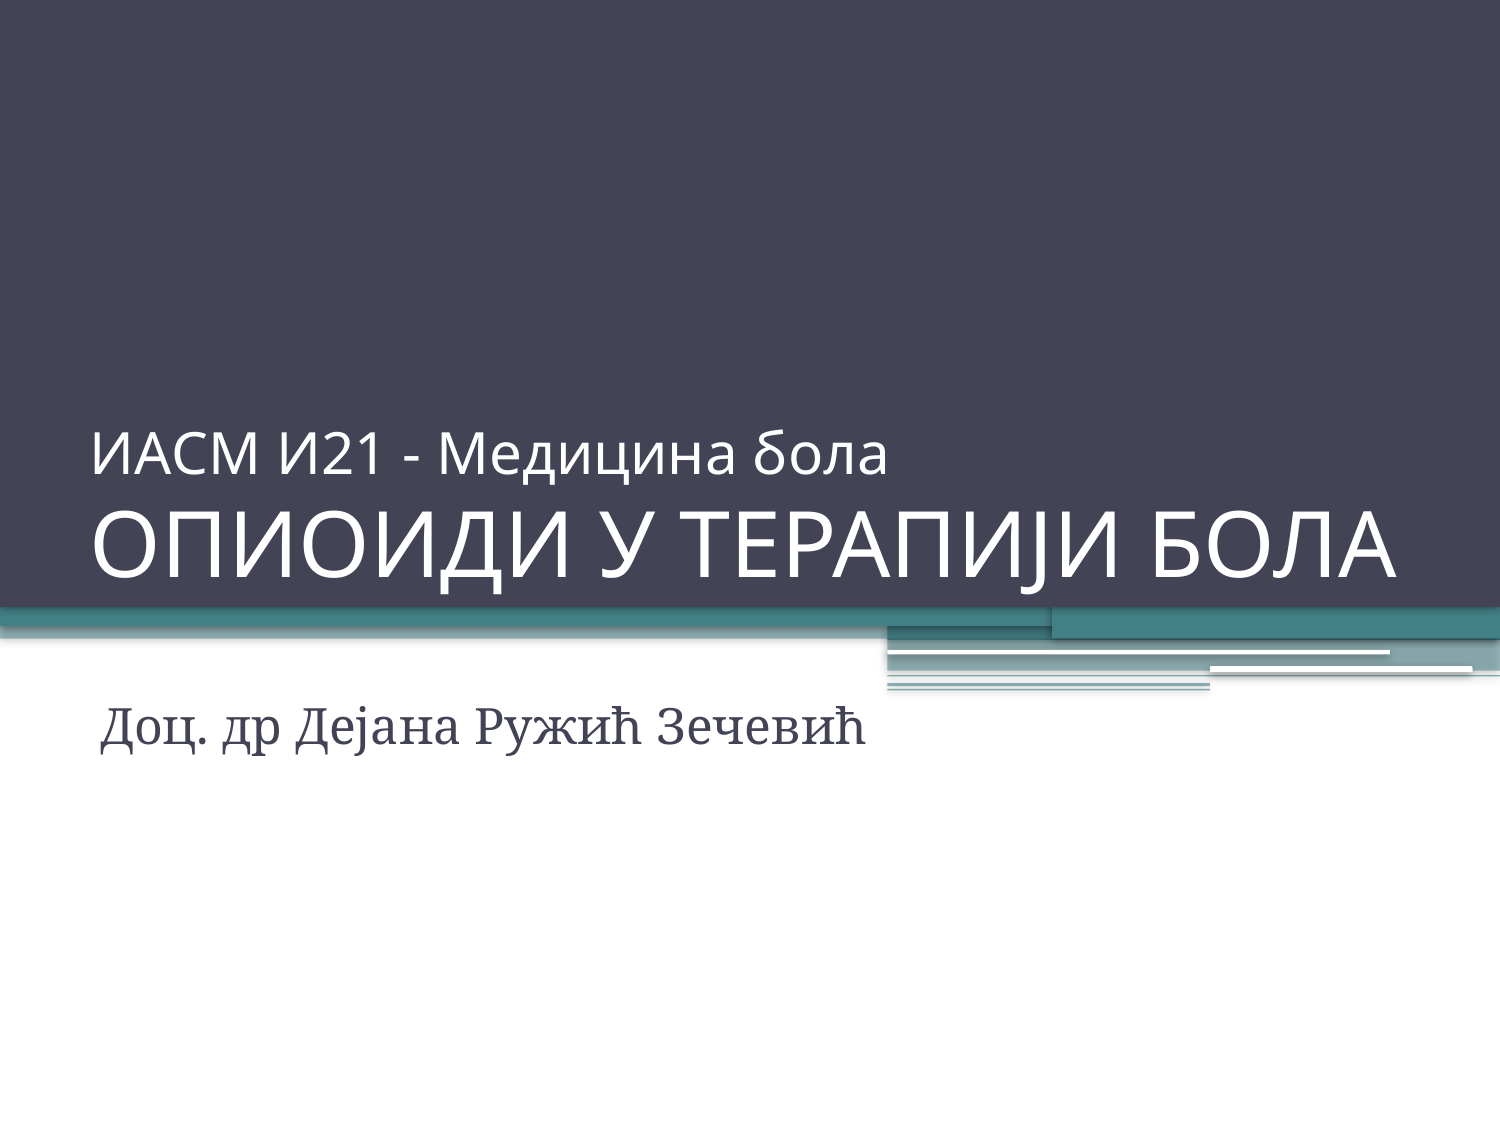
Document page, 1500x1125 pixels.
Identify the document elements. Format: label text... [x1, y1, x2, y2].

title ИАСМ И21 - Медицина бола ОПИОИДИ У ТЕРАПИЈИ БОЛА [75, 362, 1463, 604]
subtitle Доц. др Дејана Ружић Зечевић [75, 687, 888, 975]
